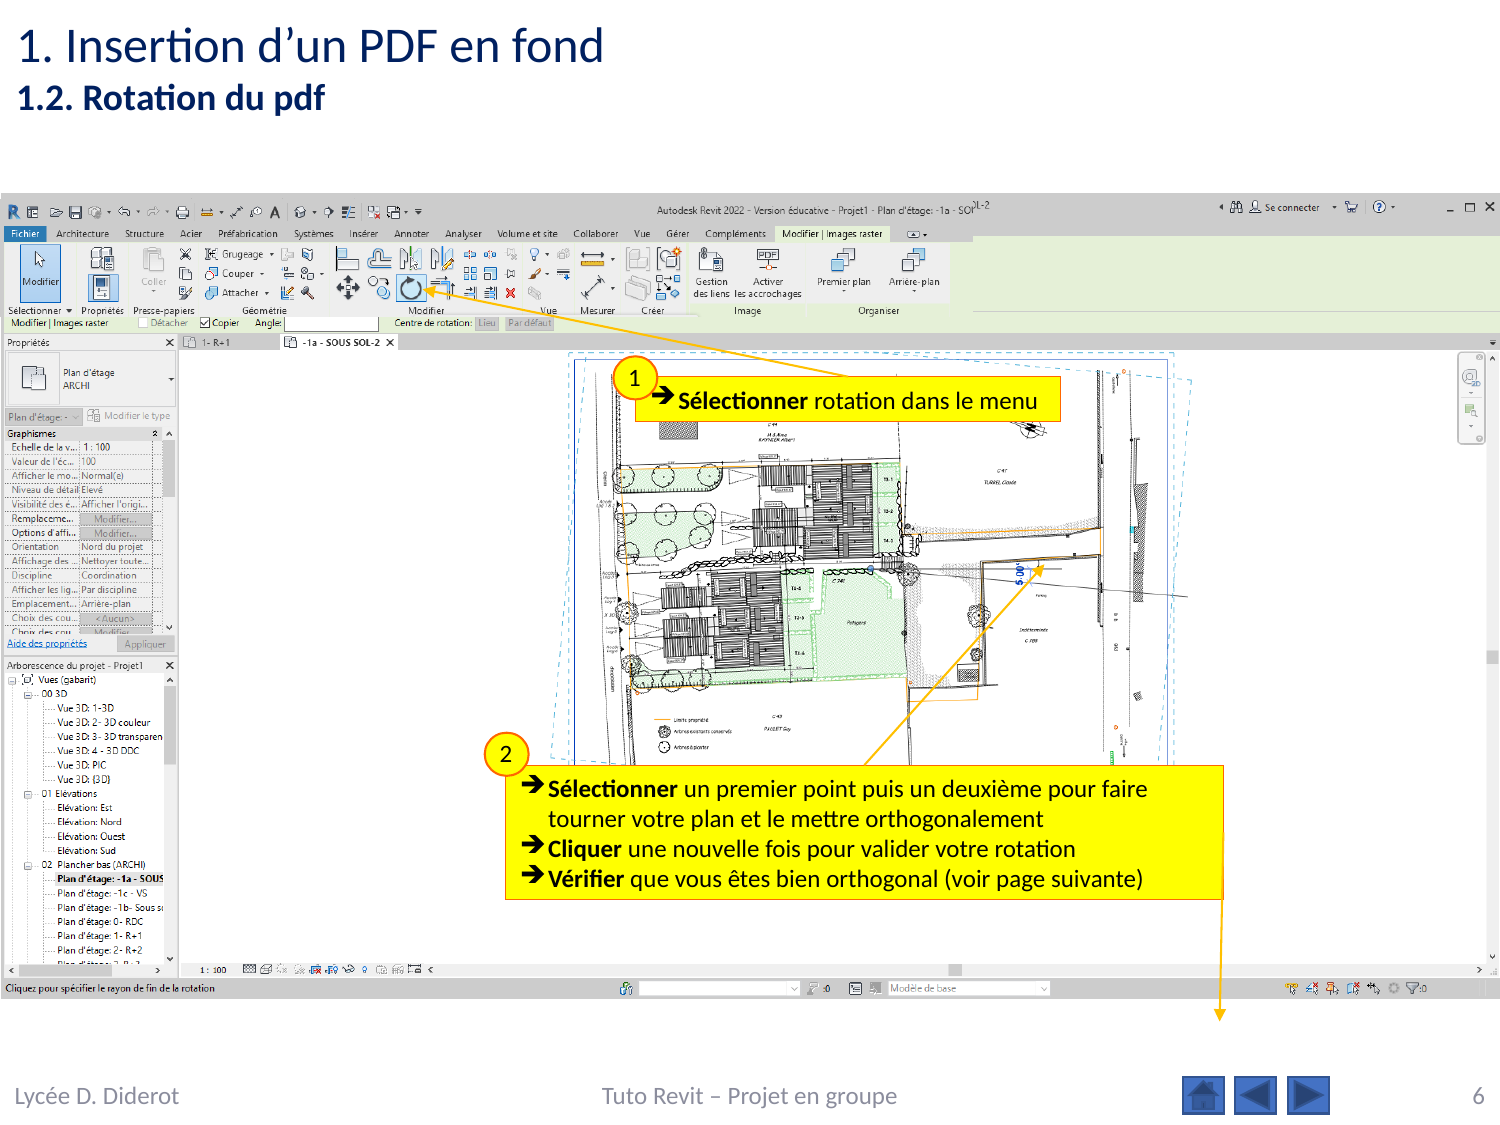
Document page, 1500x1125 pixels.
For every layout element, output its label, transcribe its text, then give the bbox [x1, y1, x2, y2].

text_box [1219, 833, 1224, 1022]
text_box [864, 564, 1045, 766]
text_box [422, 289, 849, 377]
picture [0, 193, 1500, 999]
slide_number 6 [1162, 1065, 1500, 1125]
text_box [484, 730, 529, 776]
footer Tuto Revit – Projet en groupe [496, 1065, 1004, 1125]
slide_number Lycée D. Diderot [0, 1065, 338, 1125]
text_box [613, 377, 658, 400]
text_box 1. Insertion d’un PDF en fond 1.2. Rotation du pdf [1, 5, 1484, 126]
